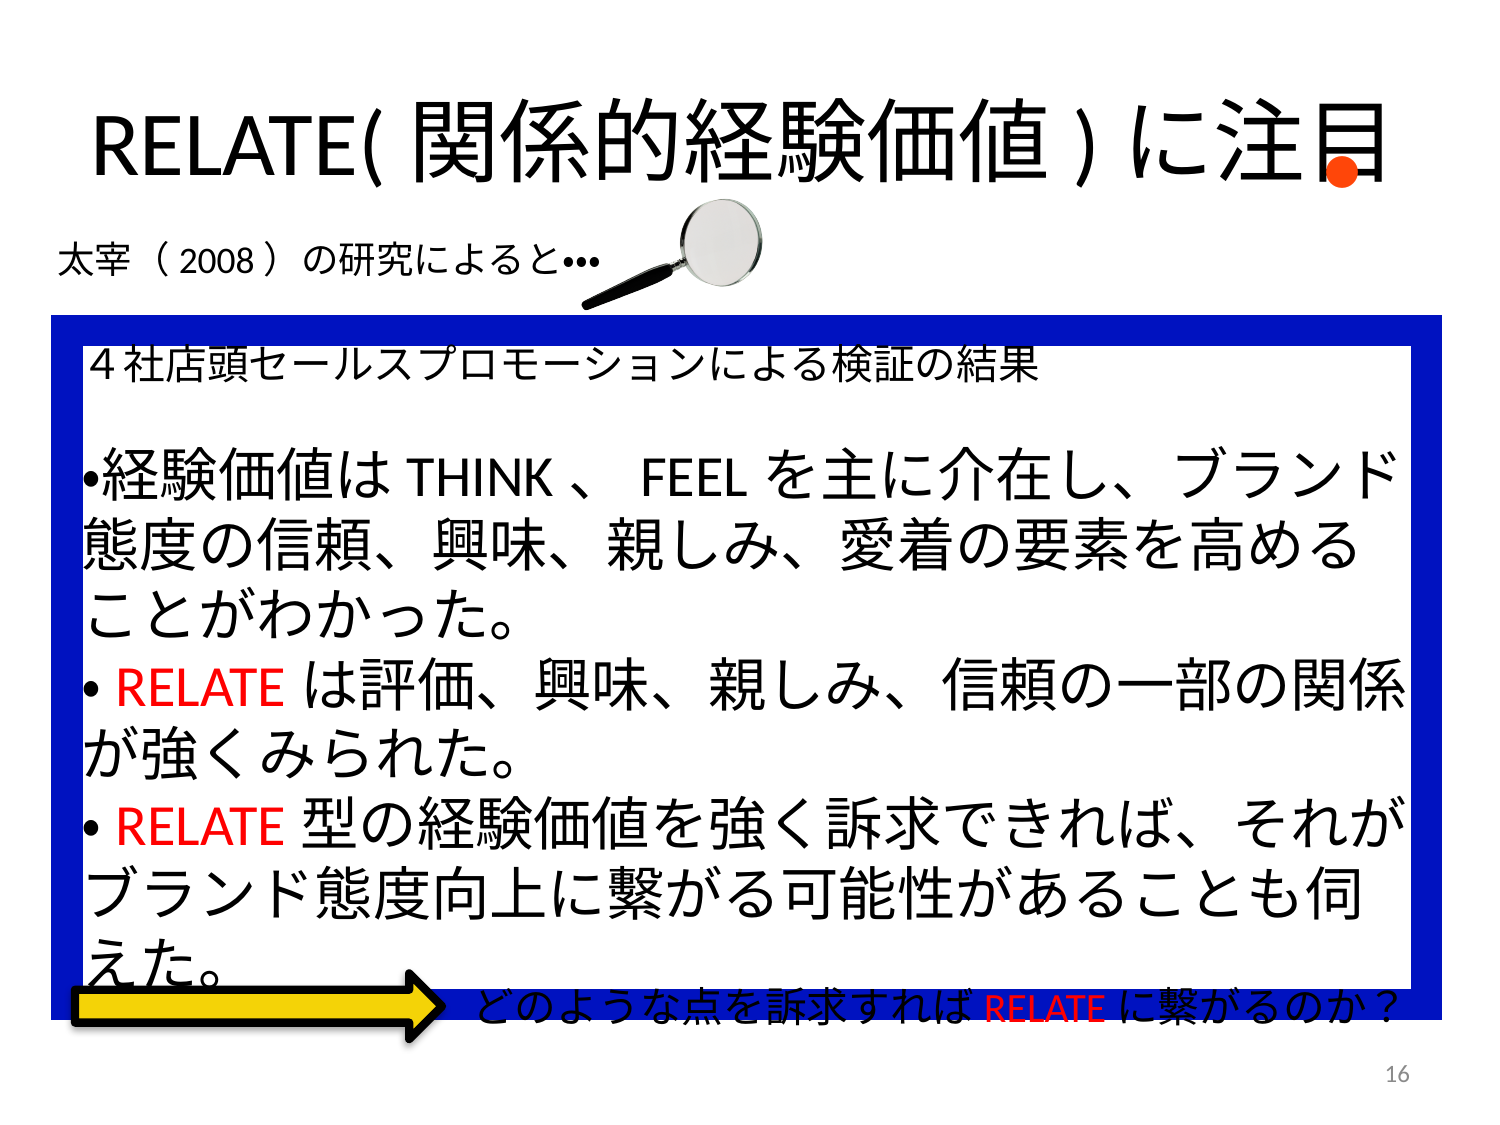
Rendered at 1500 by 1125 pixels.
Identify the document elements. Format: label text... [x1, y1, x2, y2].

text_box ４社店頭セールスプロモーションによる検証の結果 ・経験価値はTHINK、FEELを主に介在し、ブランド態度の信頼、興味、親しみ、愛着の要素を高めることがわかった。 ・RELATEは評価、興味、親しみ、信頼の一部の関係が強くみられた。 ・RELATE型の経験価値を強く訴求できれば、それがブランド態度向上に繫がる可能性があることも伺えた。 [67, 330, 1427, 1005]
title RELATE(関係的経験価値)に注目 [75, 45, 1425, 233]
text_box 太宰（2008）の研究によると・・・ [42, 228, 574, 289]
slide_number 16 [1074, 1042, 1425, 1103]
text_box どのような点を訴求すればRELATEに繫がるのか？ [458, 973, 1424, 1039]
picture [579, 196, 765, 313]
text_box [74, 972, 443, 1040]
text_box ・ [1252, 72, 1433, 268]
